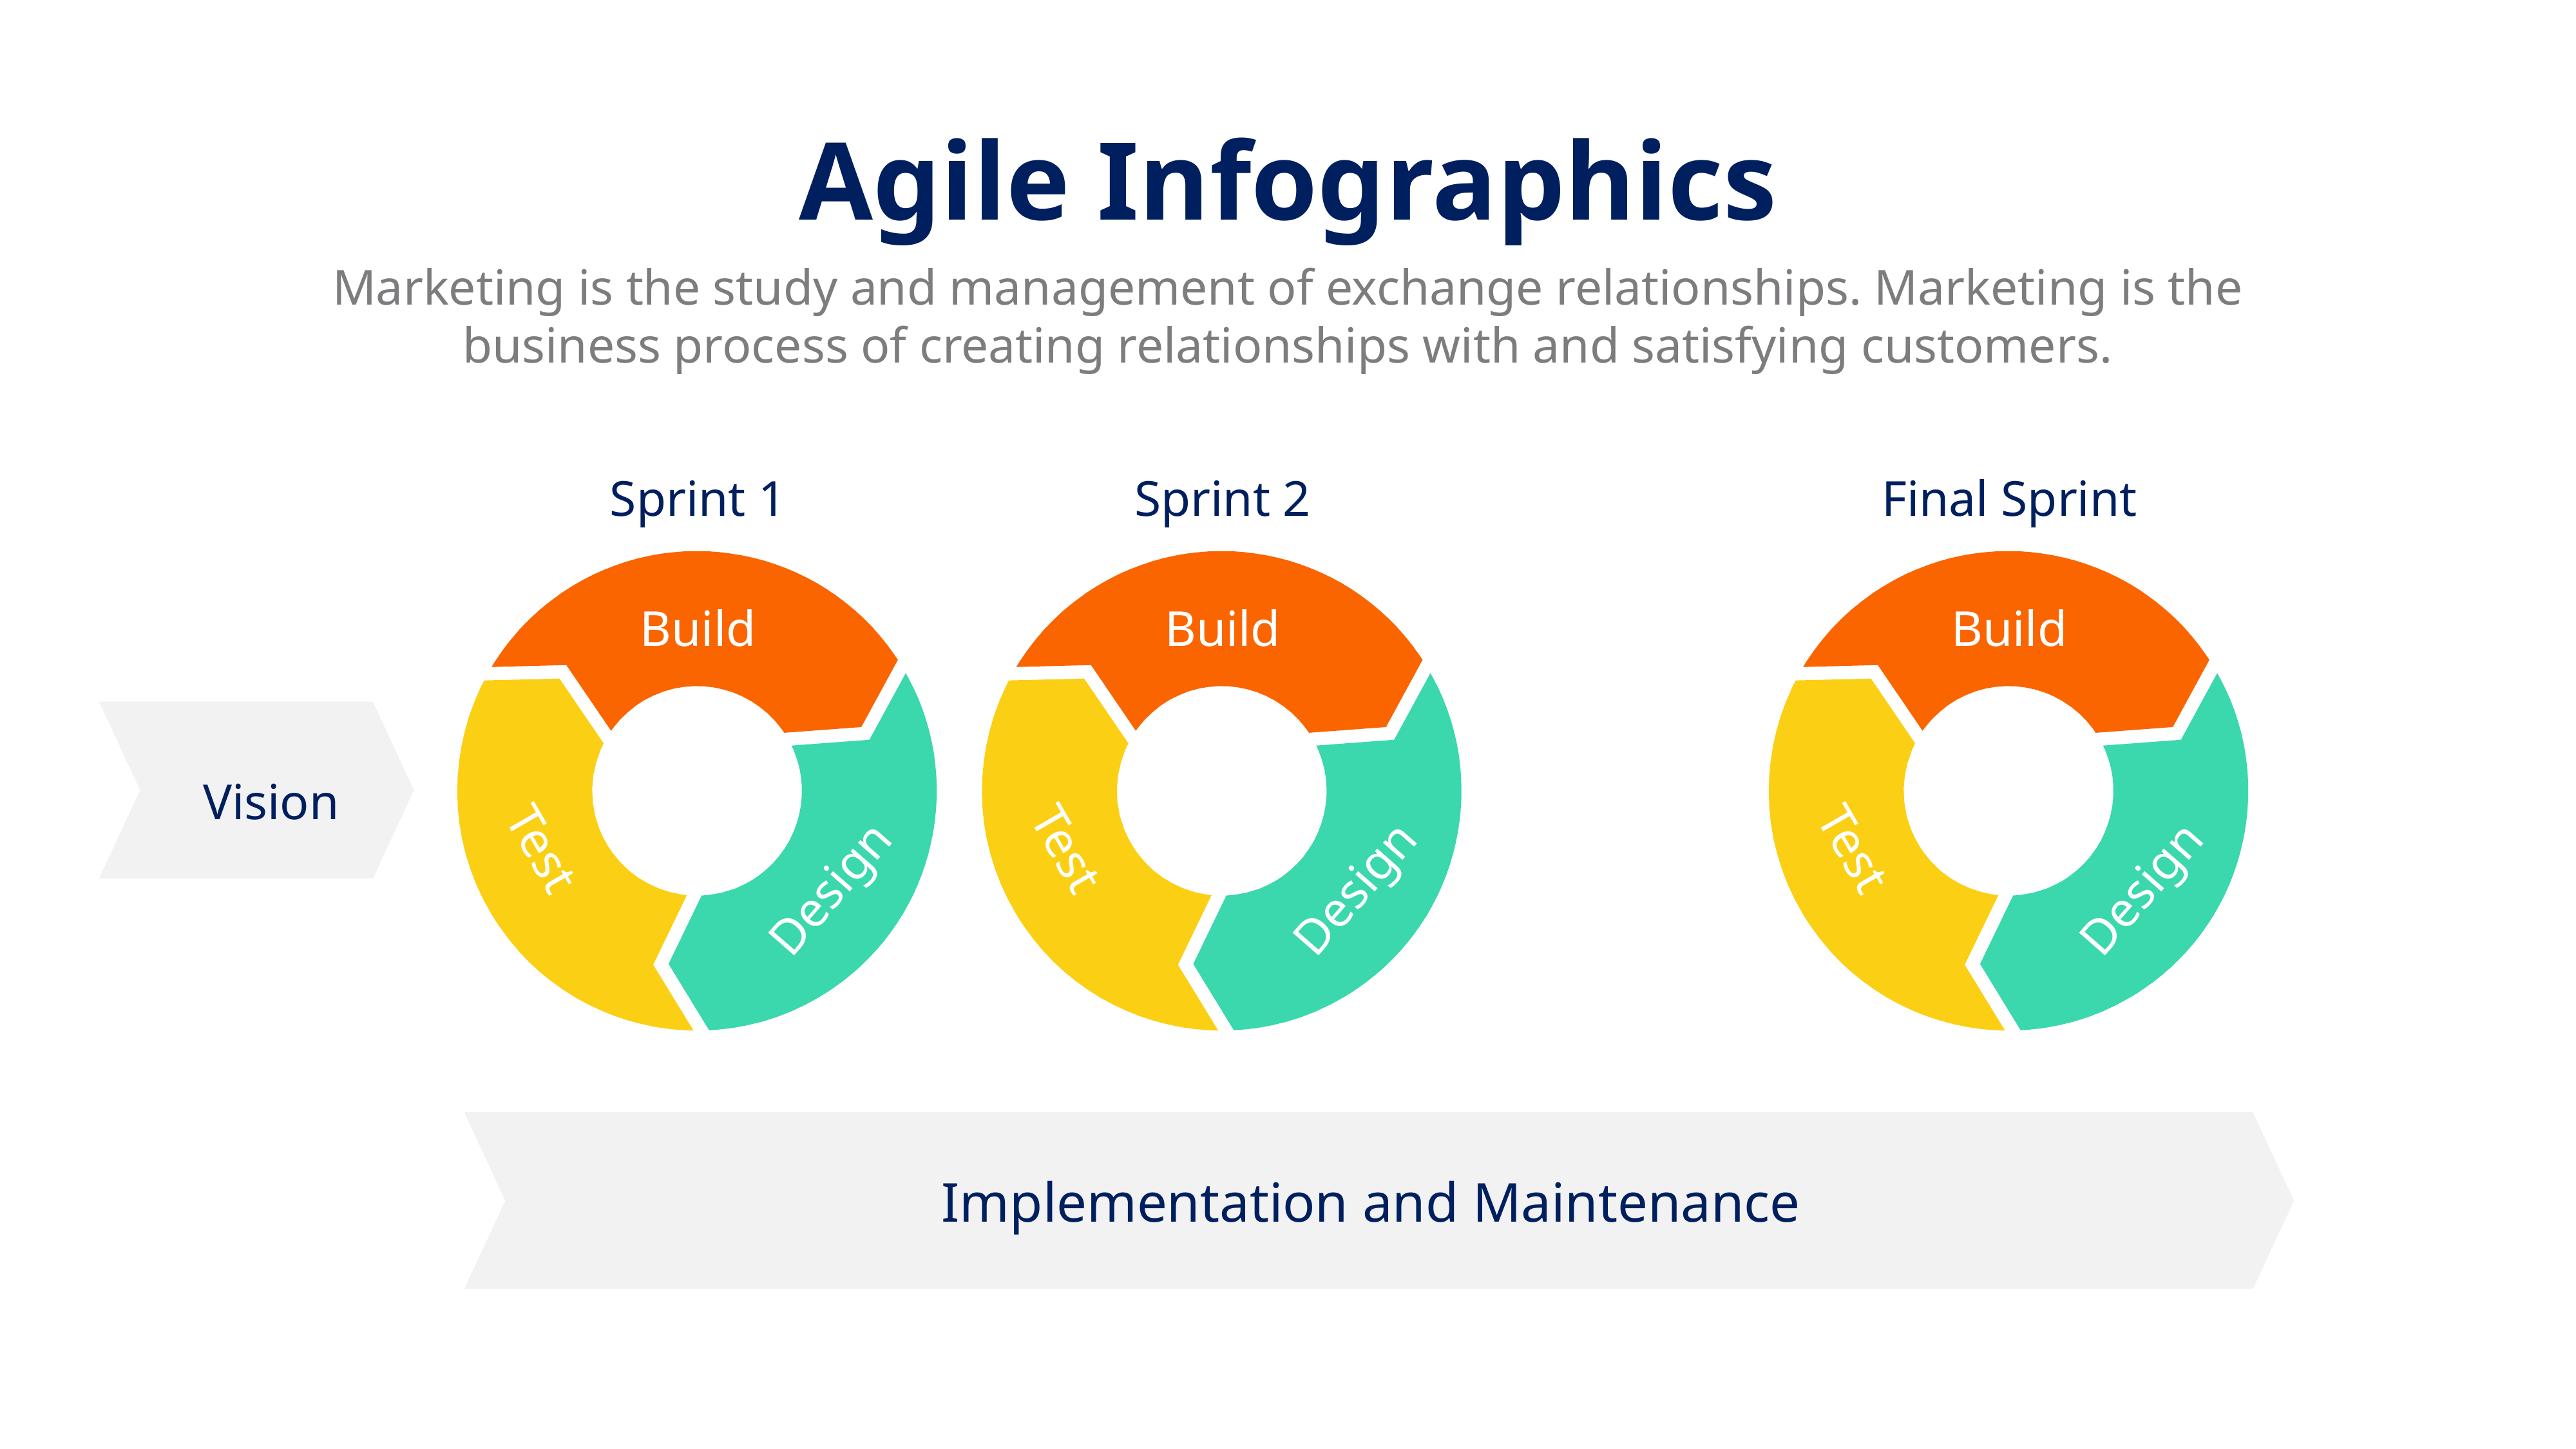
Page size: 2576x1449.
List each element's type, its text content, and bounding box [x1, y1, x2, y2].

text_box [1003, 531, 1520, 1071]
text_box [99, 701, 414, 879]
text_box Agile Infographics [789, 108, 1787, 247]
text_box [1789, 463, 2307, 1071]
text_box Sprint 1 [576, 463, 821, 531]
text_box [464, 1112, 2295, 1289]
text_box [478, 531, 995, 1071]
text_box Marketing is the study and management of exchange relationships. Marketing is the business process of creating relationships with and satisfying customers. [281, 251, 2295, 377]
text_box Sprint 2 [1100, 463, 1345, 531]
